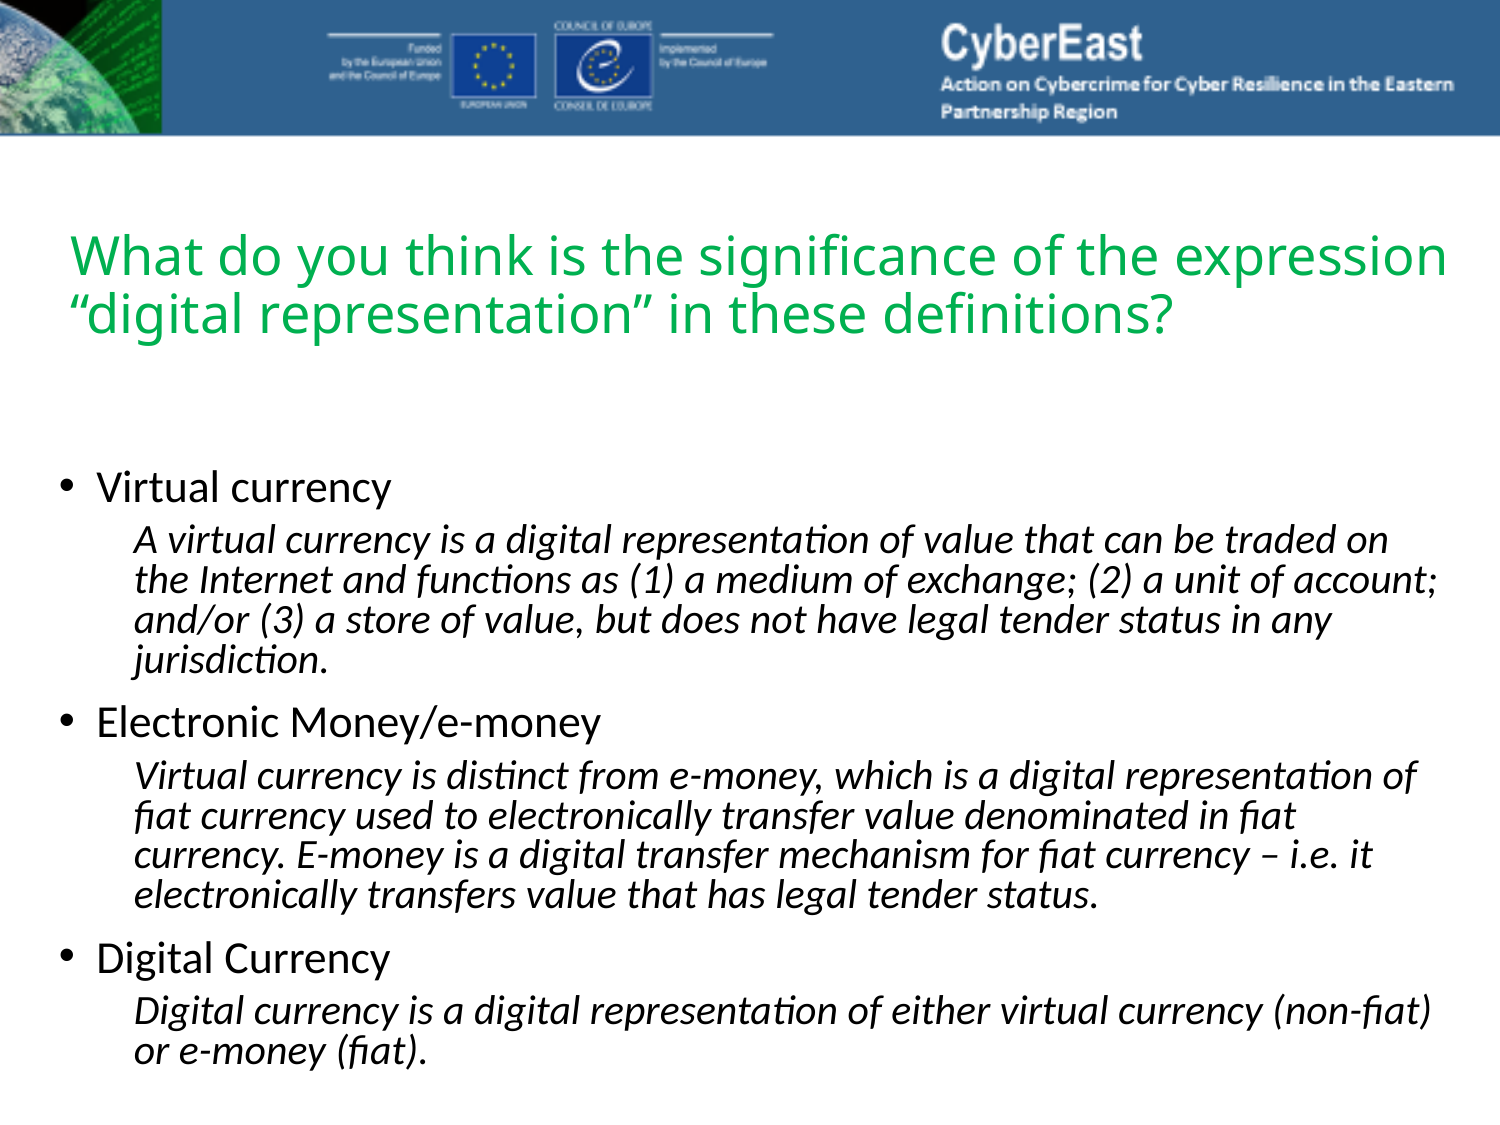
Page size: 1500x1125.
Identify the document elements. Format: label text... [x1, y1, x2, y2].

picture [0, 0, 1500, 1125]
title What do you think is the significance of the expression “digital representation” in these definitions? [55, 195, 1465, 379]
list Virtual currency A virtual currency is a digital representation of value that can be traded on the Internet and functions as (1) a medium of exchange; (2) a unit of account; and/or (3) a store of value, but does not have legal tender status in any jurisdiction. Electronic Money/e-money Virtual currency is distinct from e-money, which is a digital representation of fiat currency used to electronically transfer value denominated in fiat currency. E-money is a digital transfer mechanism for fiat currency – i.e. it electronically transfers value that has legal tender status. Digital Currency Digital currency is a digital representation of either virtual currency (non-fiat) or e-money (fiat). [43, 460, 1465, 1125]
